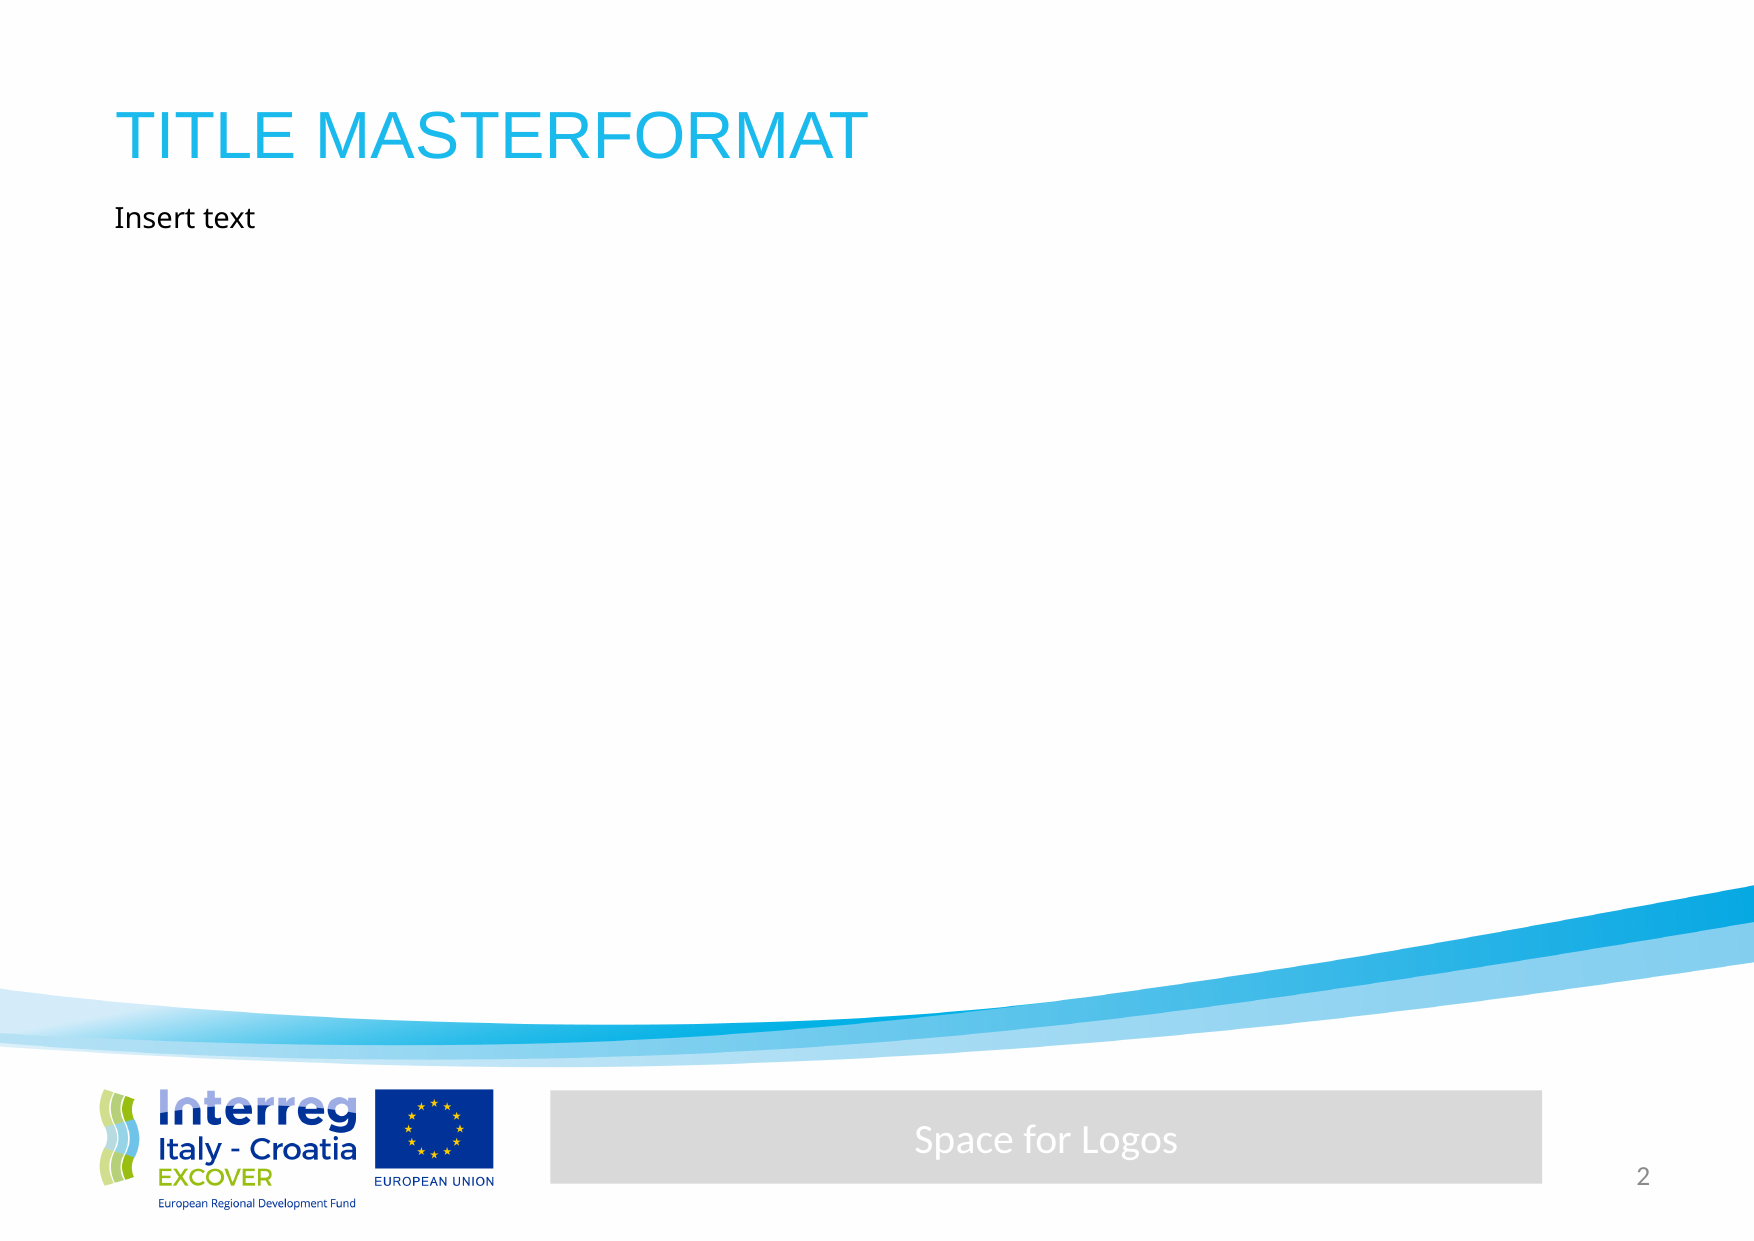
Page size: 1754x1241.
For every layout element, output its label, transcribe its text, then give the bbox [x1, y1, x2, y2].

text_box Insert text [99, 191, 1658, 851]
text_box Space for Logos [549, 1089, 1543, 1185]
picture [0, 0, 1754, 1241]
text_box TITLE MASTERFORMAT [97, 83, 1656, 181]
slide_number 2 [1607, 1141, 1666, 1208]
